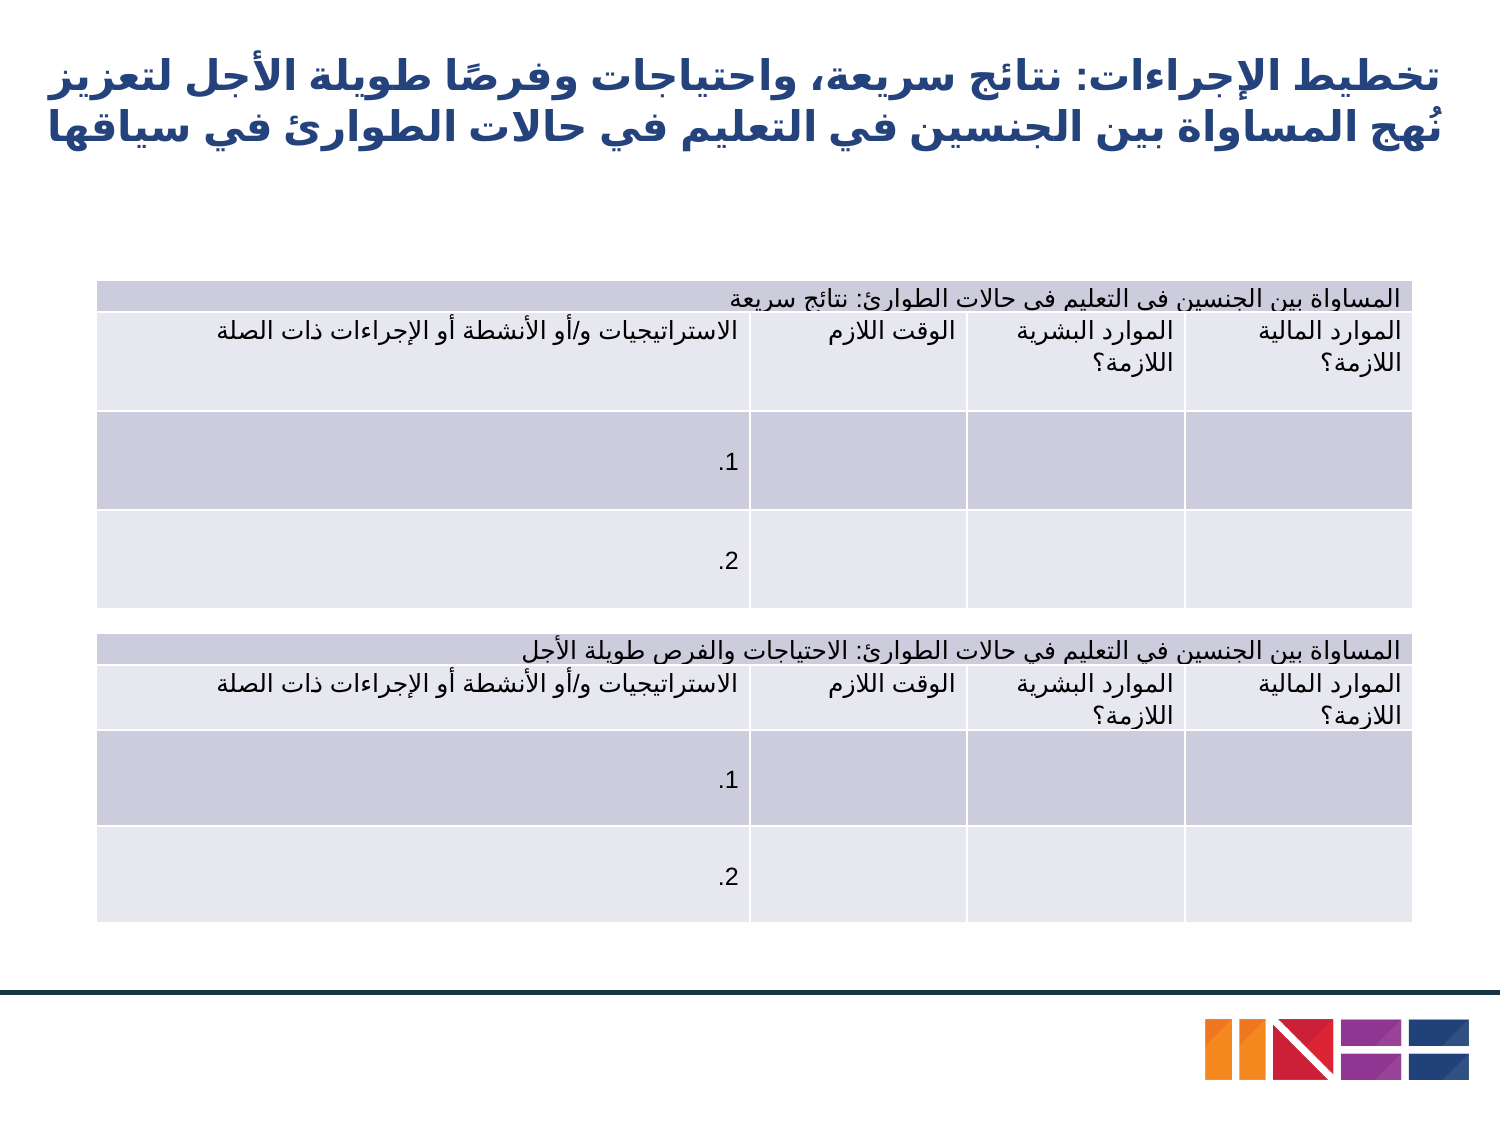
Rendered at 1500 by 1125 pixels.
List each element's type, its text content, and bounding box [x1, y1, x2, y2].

table_cell [751, 731, 966, 825]
table_cell [968, 511, 1184, 608]
table_cell الاستراتيجيات و/أو الأنشطة أو الإجراءات ذات الصلة [97, 313, 749, 410]
table_header المساواة بين الجنسين في التعليم في حالات الطوارئ: الاحتياجات والفرص طويلة الأجل [97, 634, 1412, 664]
table_cell [968, 731, 1184, 825]
table_cell [751, 827, 966, 922]
table_cell 1. [97, 412, 749, 509]
table_cell 2. [97, 827, 749, 922]
table_cell [1186, 731, 1412, 825]
picture [1205, 1019, 1469, 1080]
table_cell الموارد المالية اللازمة؟ [1186, 666, 1412, 729]
table_cell 2. [97, 511, 749, 608]
table_cell [1186, 412, 1412, 509]
table_cell [751, 412, 966, 509]
table_cell الموارد البشرية اللازمة؟ [968, 313, 1184, 410]
table_cell الوقت اللازم [751, 313, 966, 410]
table_cell [968, 827, 1184, 922]
table_cell الموارد المالية اللازمة؟ [1186, 313, 1412, 410]
table_cell الموارد البشرية اللازمة؟ [968, 666, 1184, 729]
table_cell [1186, 827, 1412, 922]
table_cell [751, 511, 966, 608]
table_cell 1. [97, 731, 749, 825]
table_cell [968, 412, 1184, 509]
table_cell الاستراتيجيات و/أو الأنشطة أو الإجراءات ذات الصلة [97, 666, 749, 729]
table_cell الوقت اللازم [751, 666, 966, 729]
table_cell [1186, 511, 1412, 608]
title تخطيط الإجراءات: نتائج سريعة، واحتياجات وفرصًا طويلة الأجل لتعزيز نُهج المساواة بين الجنسين في التعليم في حالات الطوارئ في سياقها [23, 33, 1468, 173]
table_header المساواة بين الجنسين في التعليم في حالات الطوارئ: نتائج سريعة [97, 281, 1412, 311]
